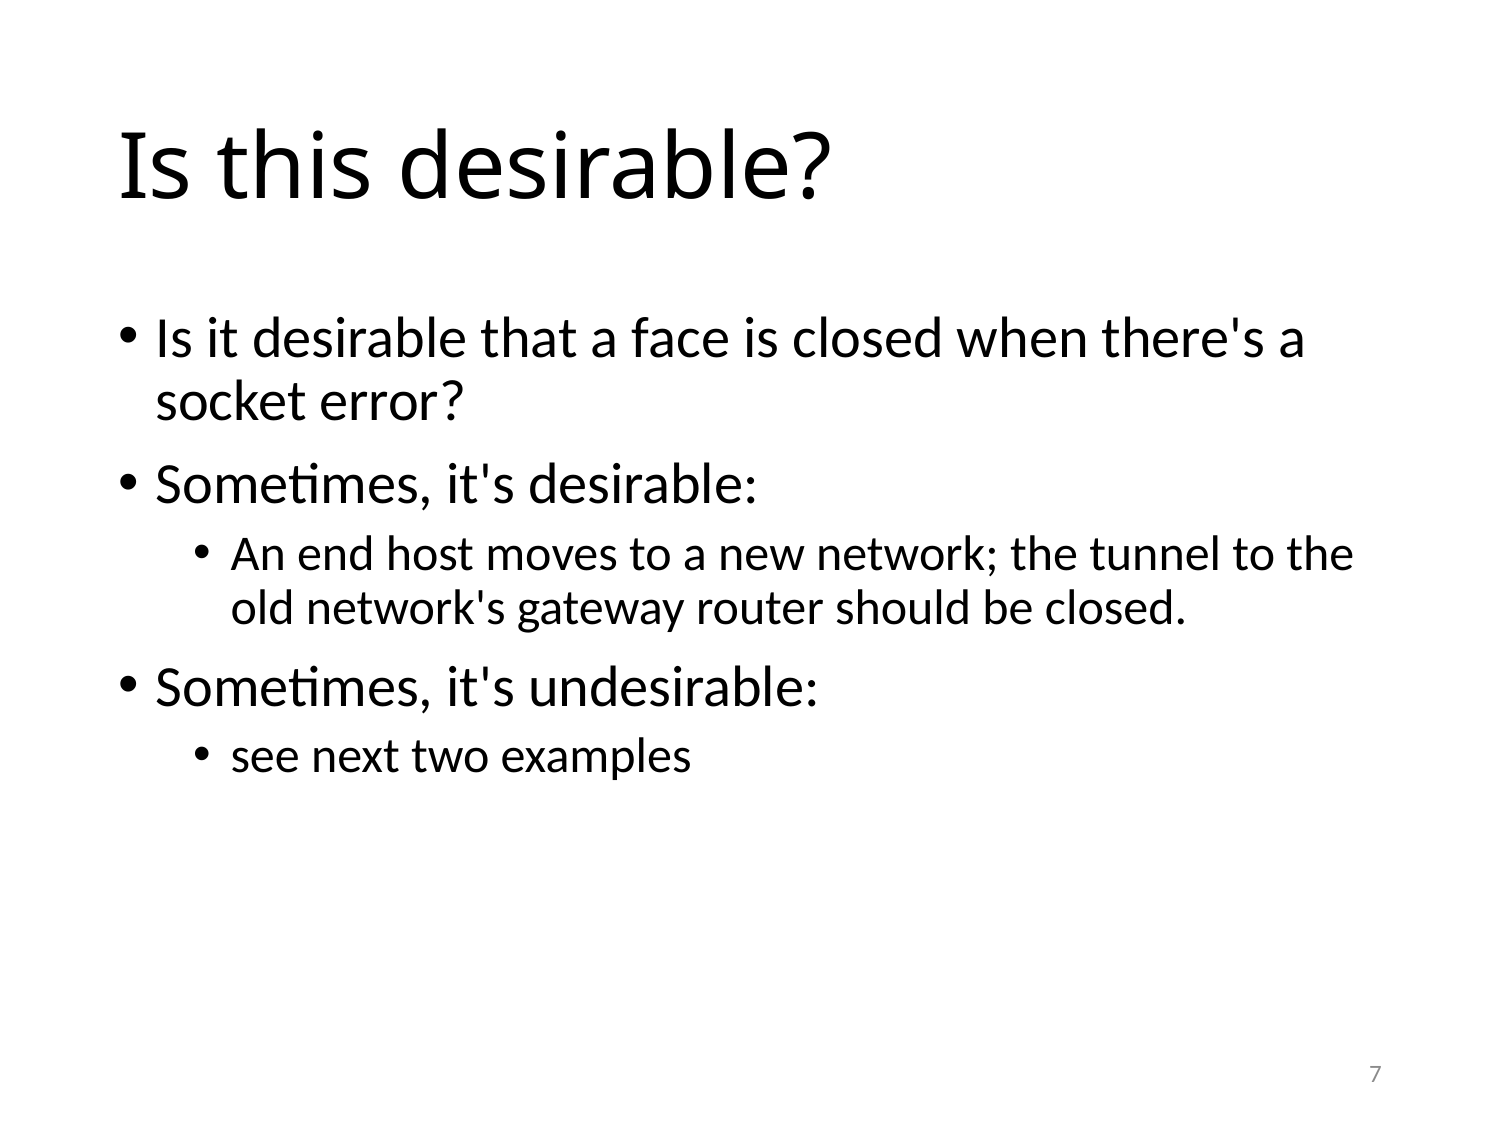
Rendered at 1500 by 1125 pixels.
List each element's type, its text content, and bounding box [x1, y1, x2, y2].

slide_number 7 [1059, 1042, 1397, 1103]
title Is this desirable? [103, 59, 1397, 278]
list Is it desirable that a face is closed when there's a socket error? Sometimes, it's desirable: An end host moves to a new network; the tunnel to the old network's gateway router should be closed. Sometimes, it's undesirable: see next two examples [103, 299, 1397, 1014]
